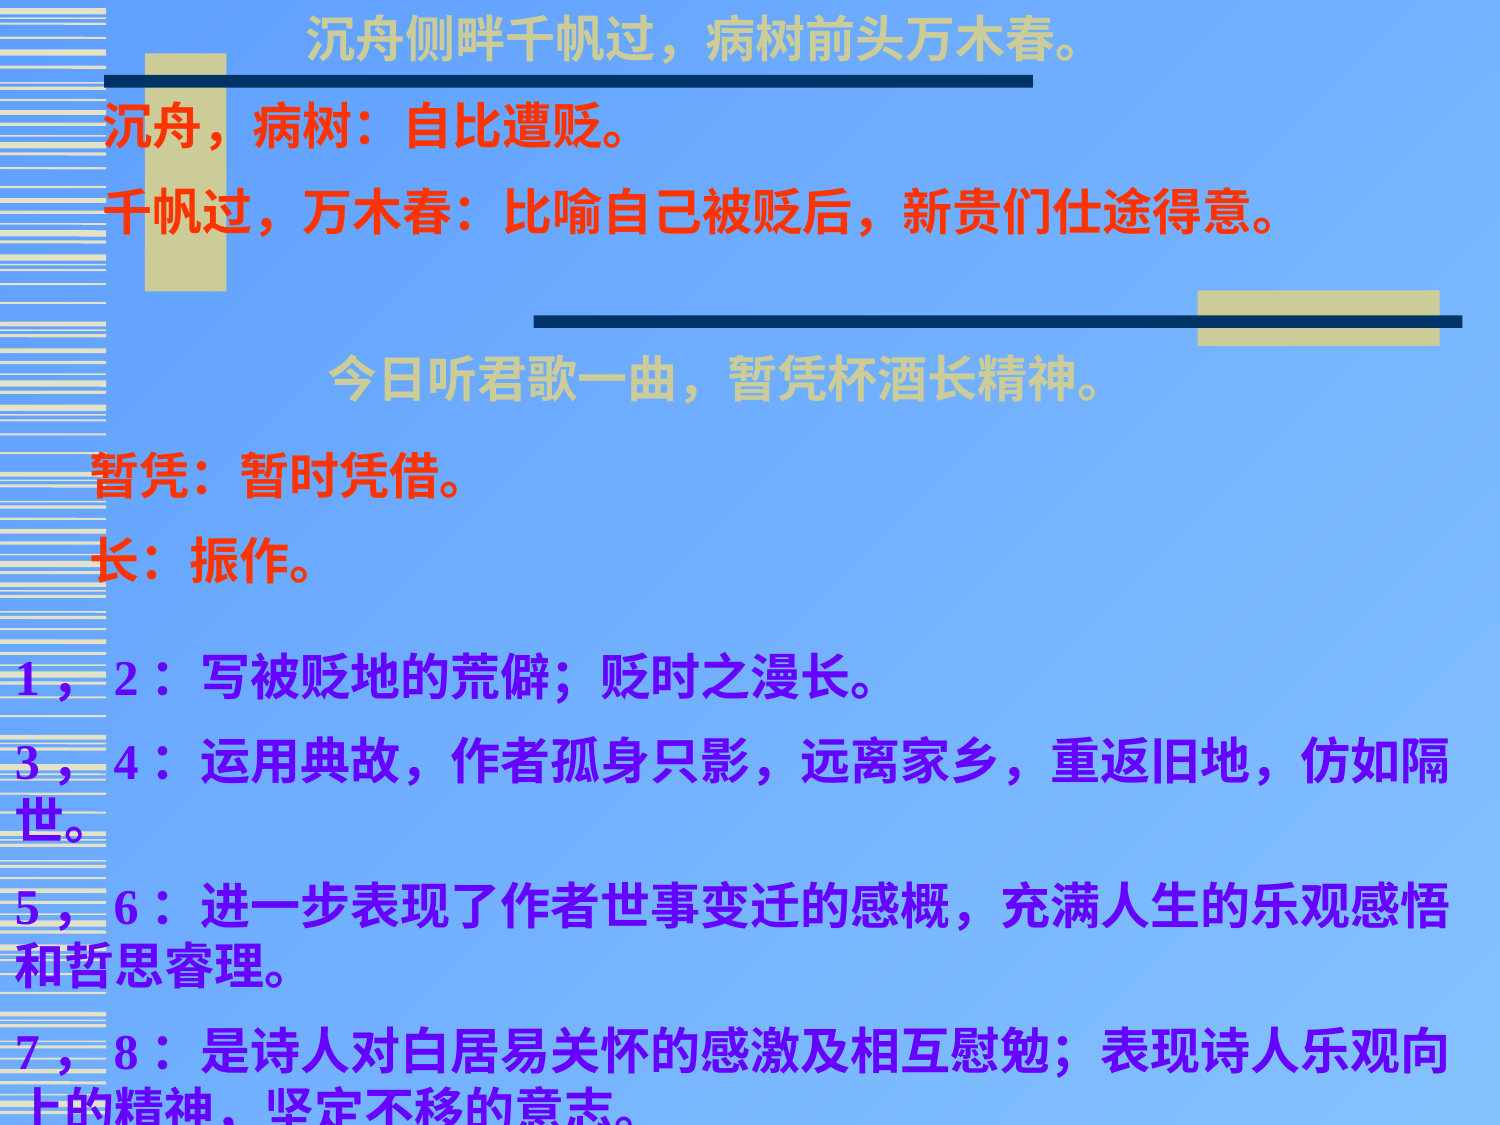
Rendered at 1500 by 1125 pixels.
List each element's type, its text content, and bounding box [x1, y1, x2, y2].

text_box 1，2：写被贬地的荒僻；贬时之漫长。 3，4：运用典故，作者孤身只影，远离家乡，重返旧地，仿如隔世。 5，6：进一步表现了作者世事变迁的感概，充满人生的乐观感悟和哲思睿理。 7，8：是诗人对白居易关怀的感激及相互慰勉；表现诗人乐观向上的精神，坚定不移的意志。 [0, 637, 1500, 1125]
text_box 沉舟侧畔千帆过，病树前头万木春。 今日听君歌一曲，暂凭杯酒长精神。 [87, 0, 1438, 415]
text_box 明月 喻清高 [0, 25, 15, 36]
text_box 暂凭：暂时凭借。 长：振作。 [75, 437, 1450, 683]
text_box 沉舟，病树：自比遭贬。 千帆过，万木春：比喻自己被贬后，新贵们仕途得意。 [87, 87, 1425, 248]
text_box 明月 喻清高 [25, 0, 40, 8]
